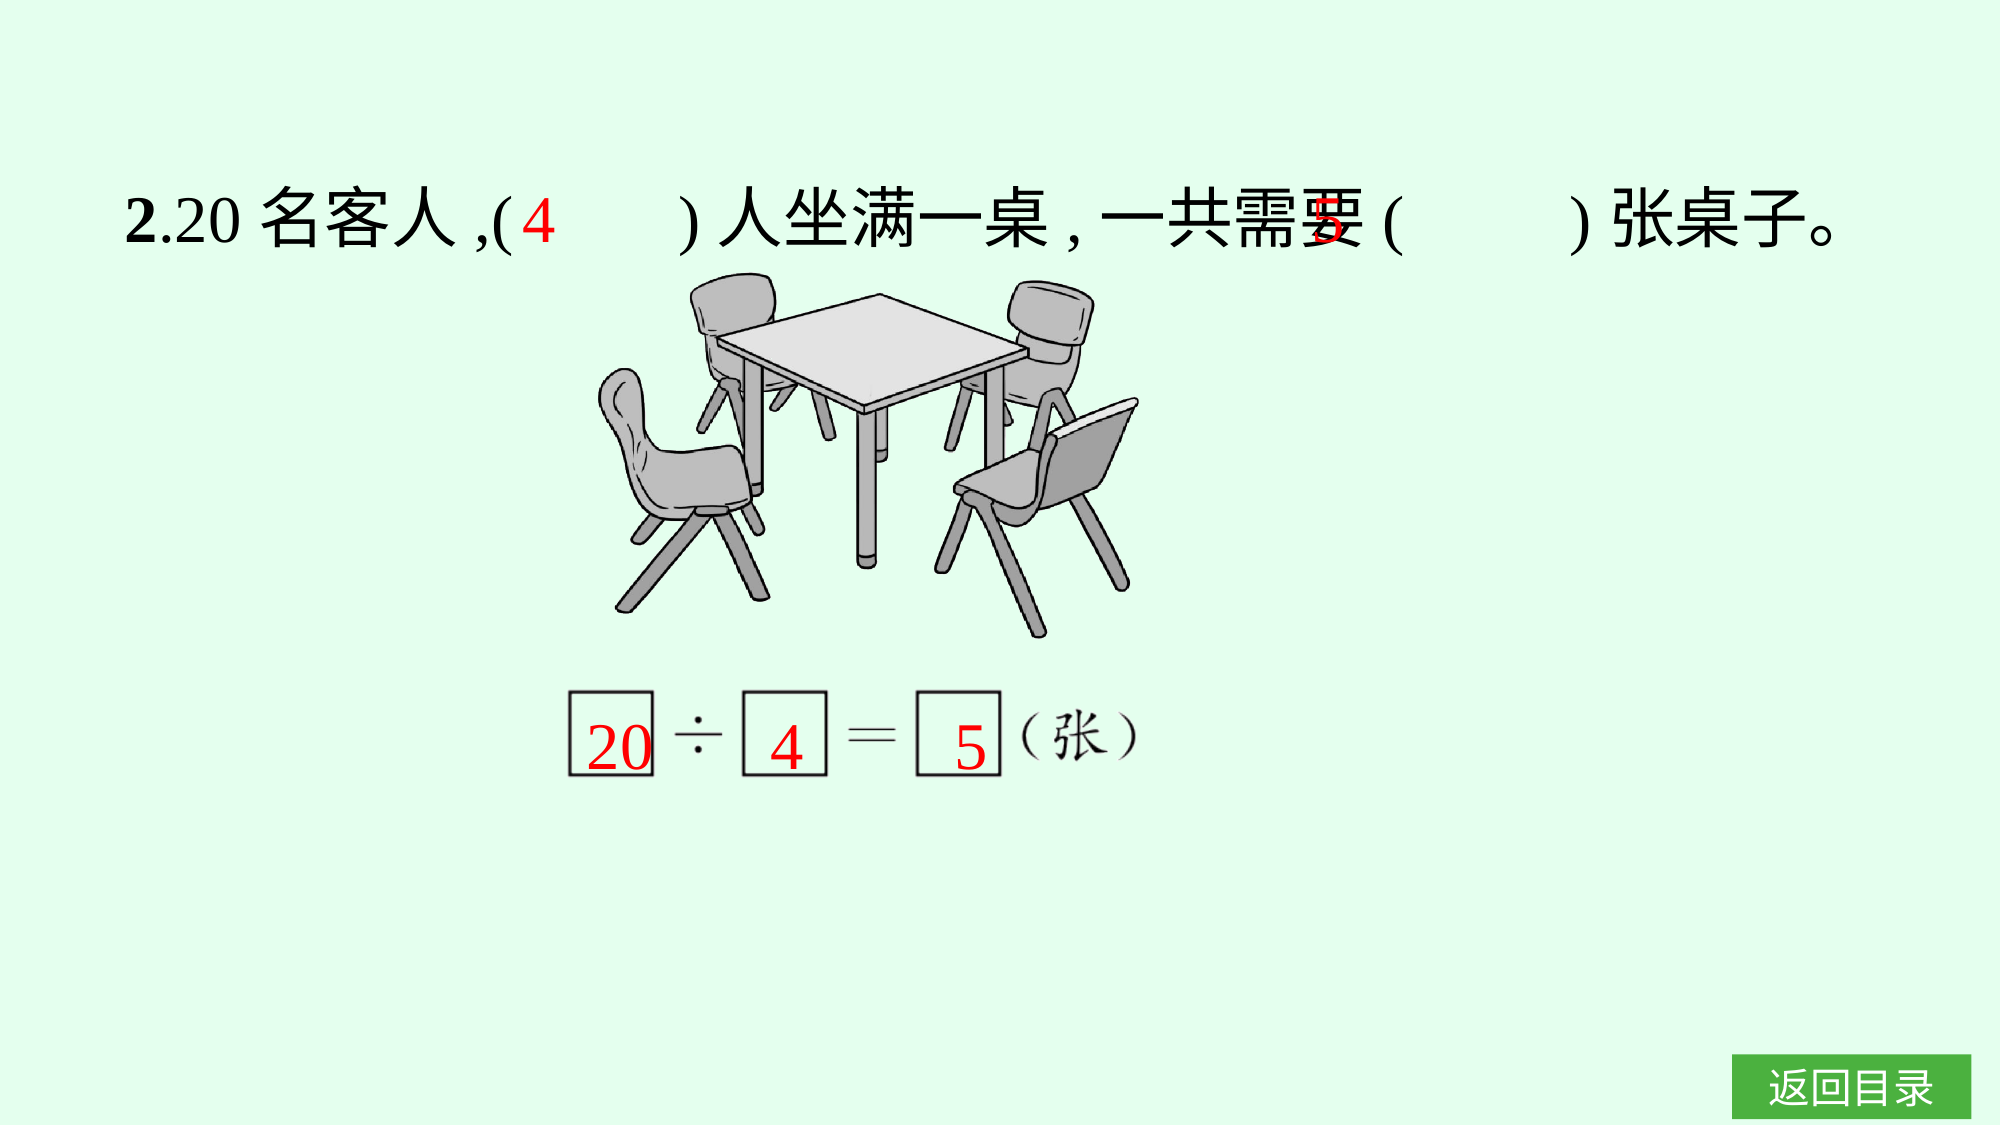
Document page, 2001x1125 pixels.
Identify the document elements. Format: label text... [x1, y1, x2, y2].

text_box 2.20名客人,( )人坐满一桌,一共需要( )张桌子。 [571, 152, 1296, 264]
text_box 2.20名客人,( )人坐满一桌,一共需要( )张桌子。 [1360, 152, 1890, 264]
text_box 2.20名客人,( )人坐满一桌,一共需要( )张桌子。 [110, 152, 507, 264]
picture [588, 265, 1148, 643]
text_box 5 [1296, 152, 1360, 264]
text_box 4 [507, 152, 571, 264]
picture [538, 663, 1233, 800]
